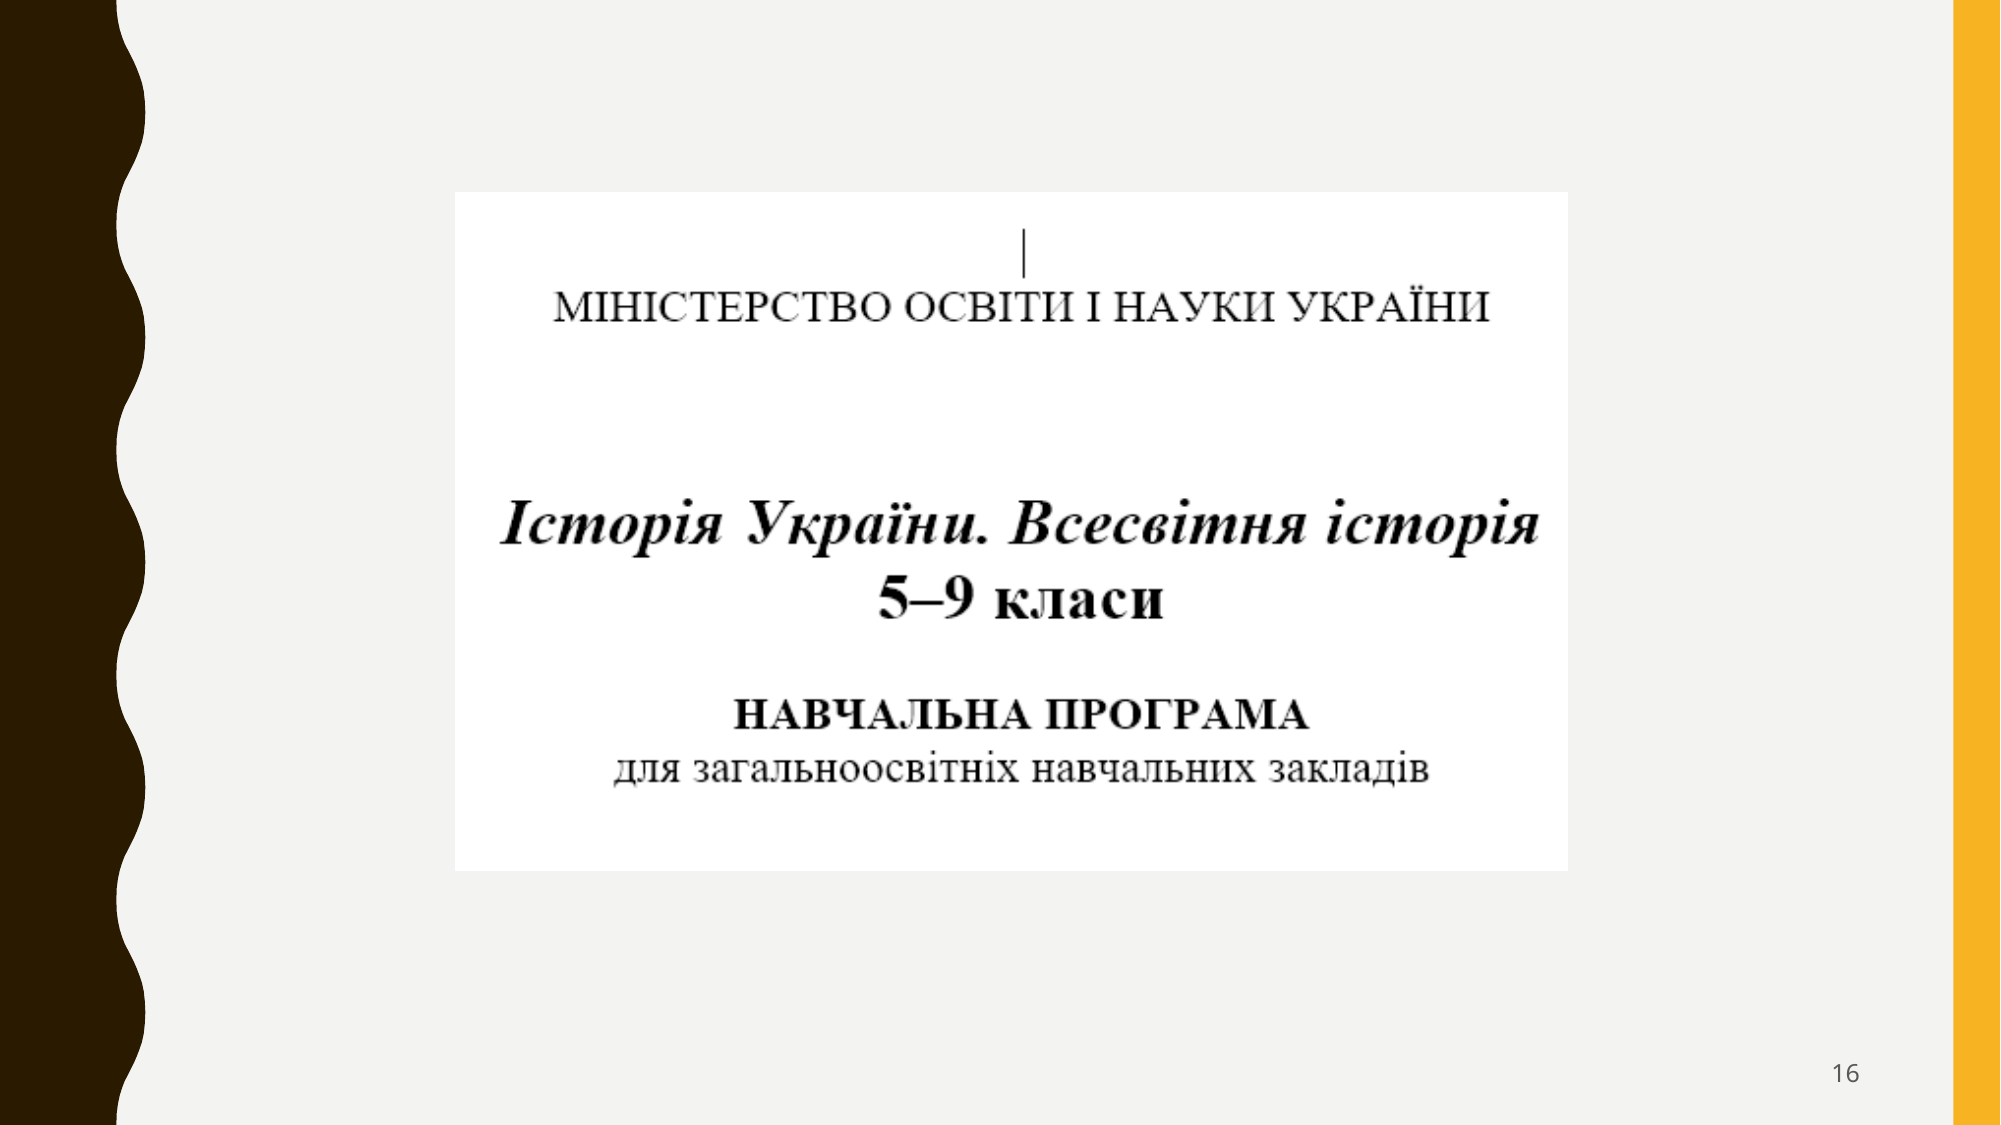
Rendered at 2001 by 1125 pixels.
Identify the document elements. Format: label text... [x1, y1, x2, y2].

slide_number 16 [1412, 1045, 1875, 1103]
picture [455, 192, 1568, 871]
